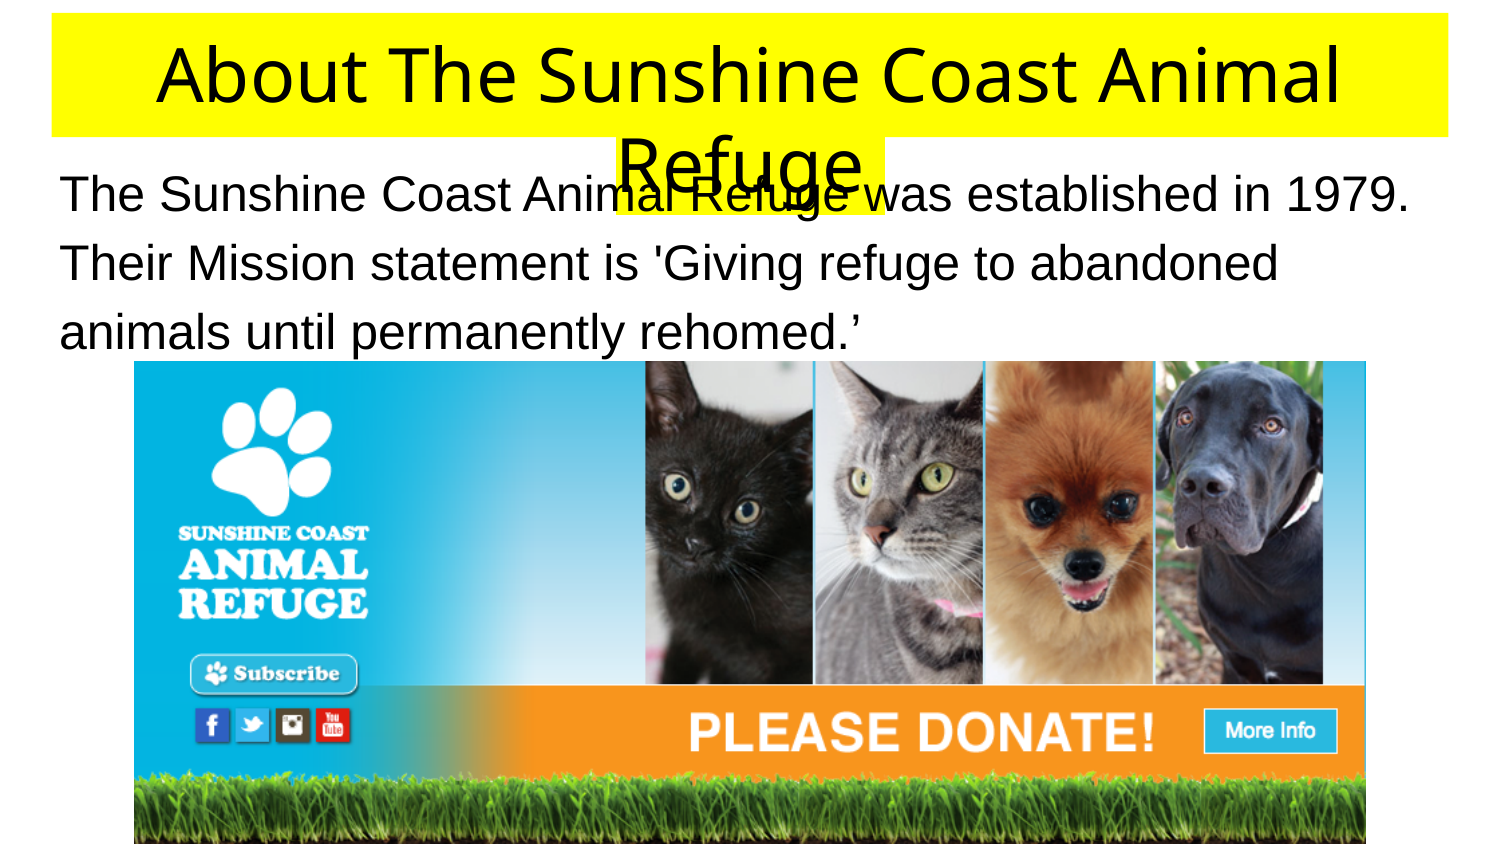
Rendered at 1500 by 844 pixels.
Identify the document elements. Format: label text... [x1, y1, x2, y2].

picture [179, 526, 290, 540]
picture [236, 709, 270, 743]
picture [212, 403, 331, 516]
picture [196, 709, 230, 743]
picture [304, 588, 338, 619]
picture [179, 588, 304, 619]
picture [259, 388, 332, 454]
picture [276, 708, 313, 743]
title About The Sunshine Coast Animal Refuge [51, 12, 1449, 137]
list The Sunshine Coast Animal Refuge was established in 1979. Their Mission statement is 'Giving refuge to abandoned animals until permanently rehomed.’ [44, 137, 1456, 355]
picture [133, 361, 1366, 844]
